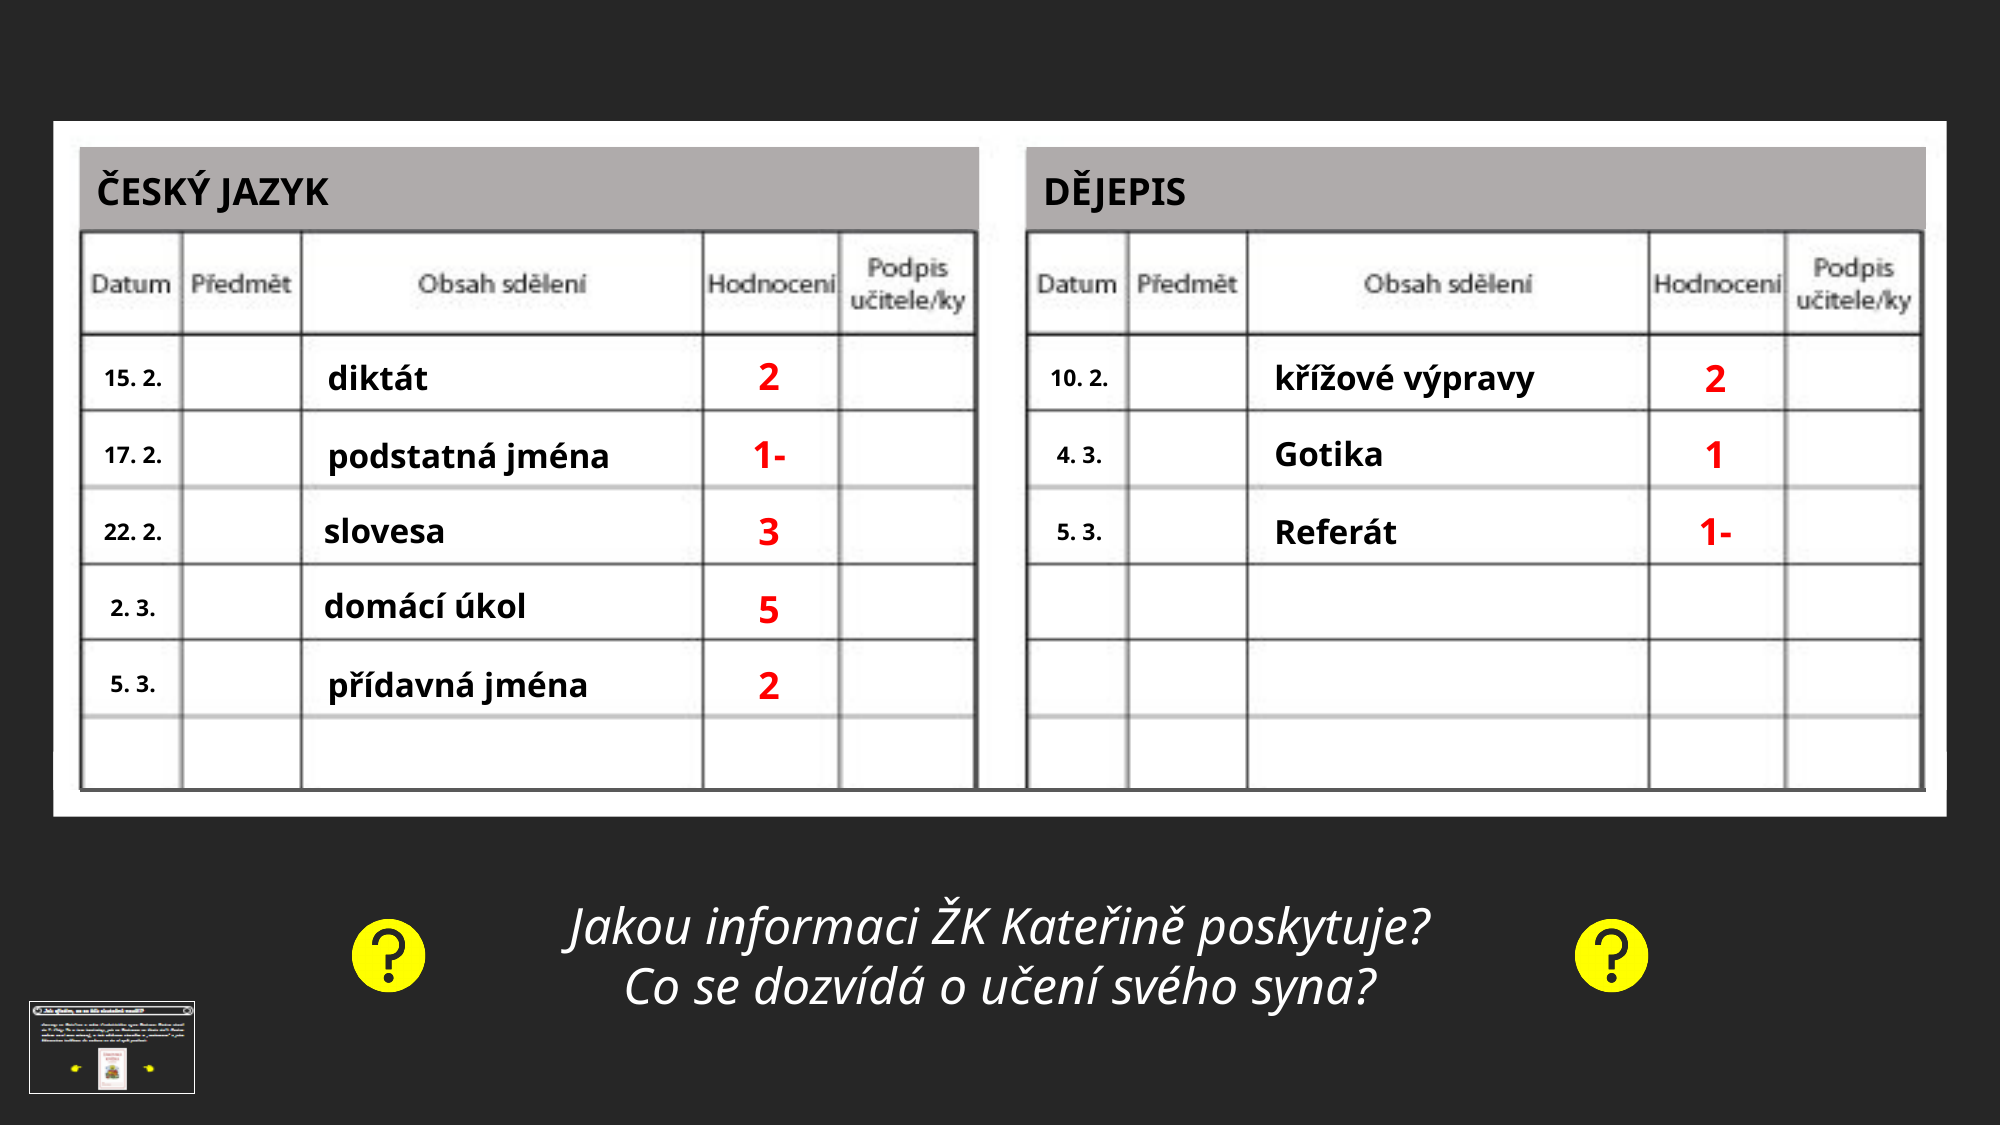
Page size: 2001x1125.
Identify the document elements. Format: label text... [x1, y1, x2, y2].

picture [1565, 909, 1658, 1002]
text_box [53, 121, 1947, 817]
picture [341, 909, 435, 1002]
picture [29, 1001, 195, 1094]
text_box Jakou informaci ŽK Kateřině poskytuje? Co se dozvídá o učení svého syna? [402, 887, 1598, 1022]
